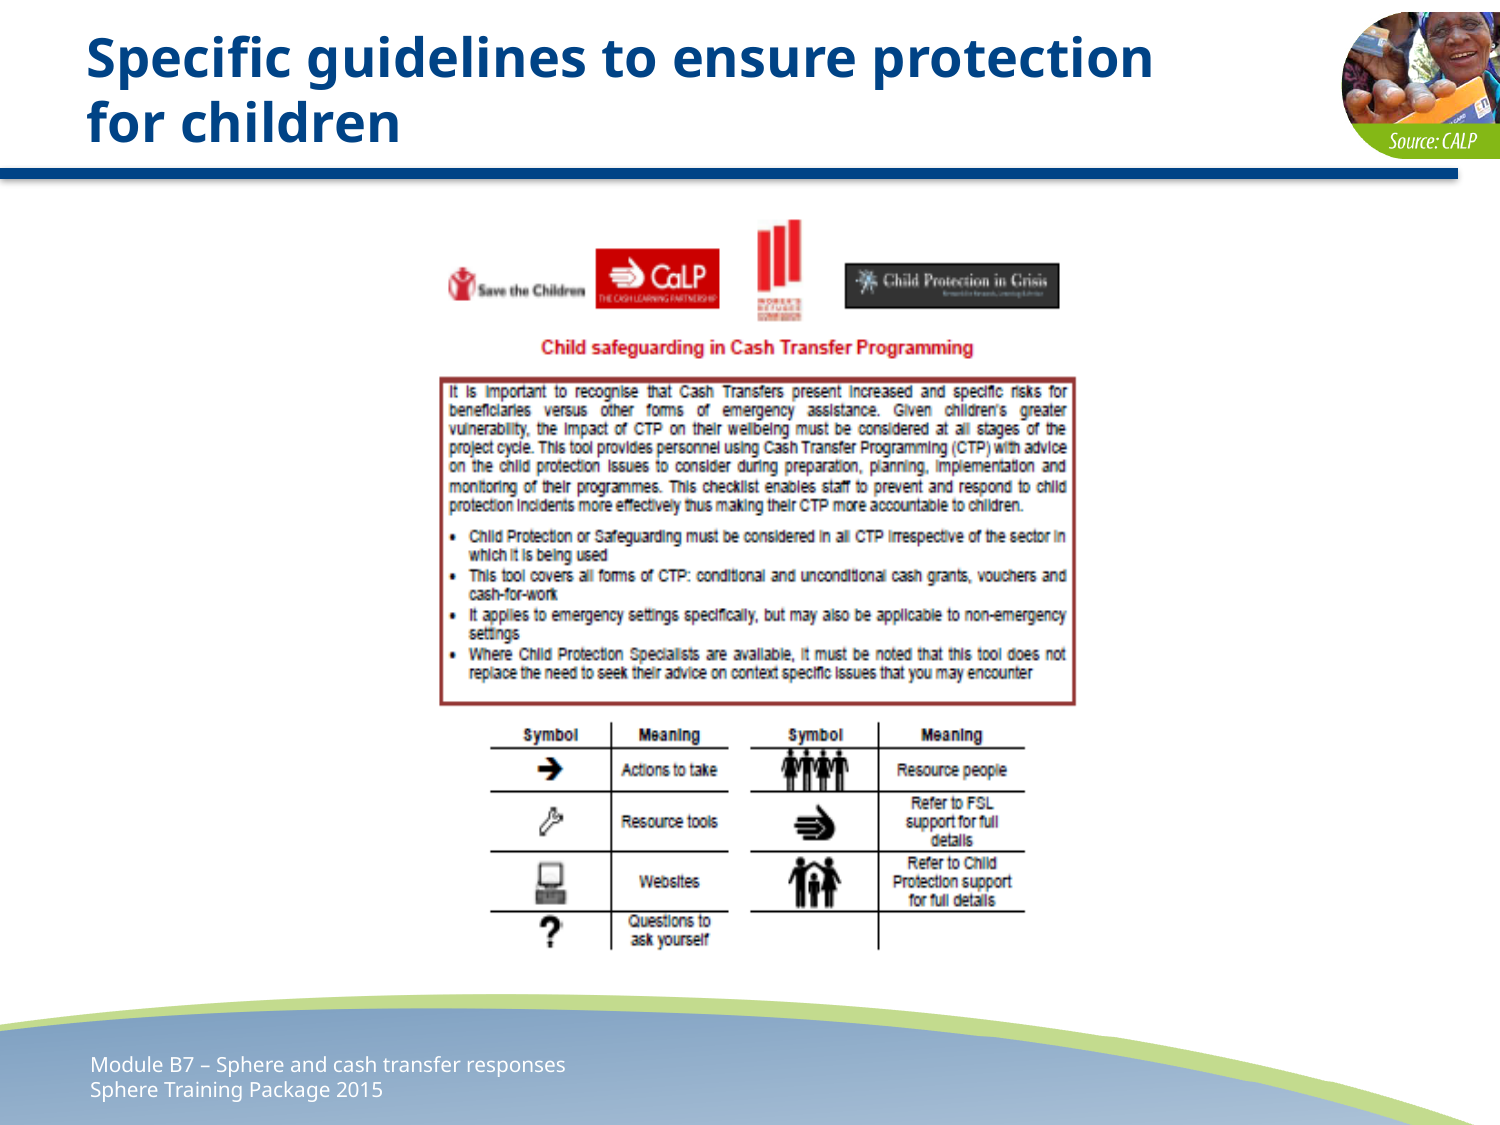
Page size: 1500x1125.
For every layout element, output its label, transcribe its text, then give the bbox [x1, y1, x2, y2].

picture [0, 992, 1500, 1125]
picture [1332, 12, 1500, 159]
picture [398, 212, 1109, 974]
title Specific guidelines to ensure protection for children [75, 0, 1220, 178]
footer Module B7 – Sphere and cash transfer responses Sphere Training Package 2015 [75, 1046, 1072, 1107]
